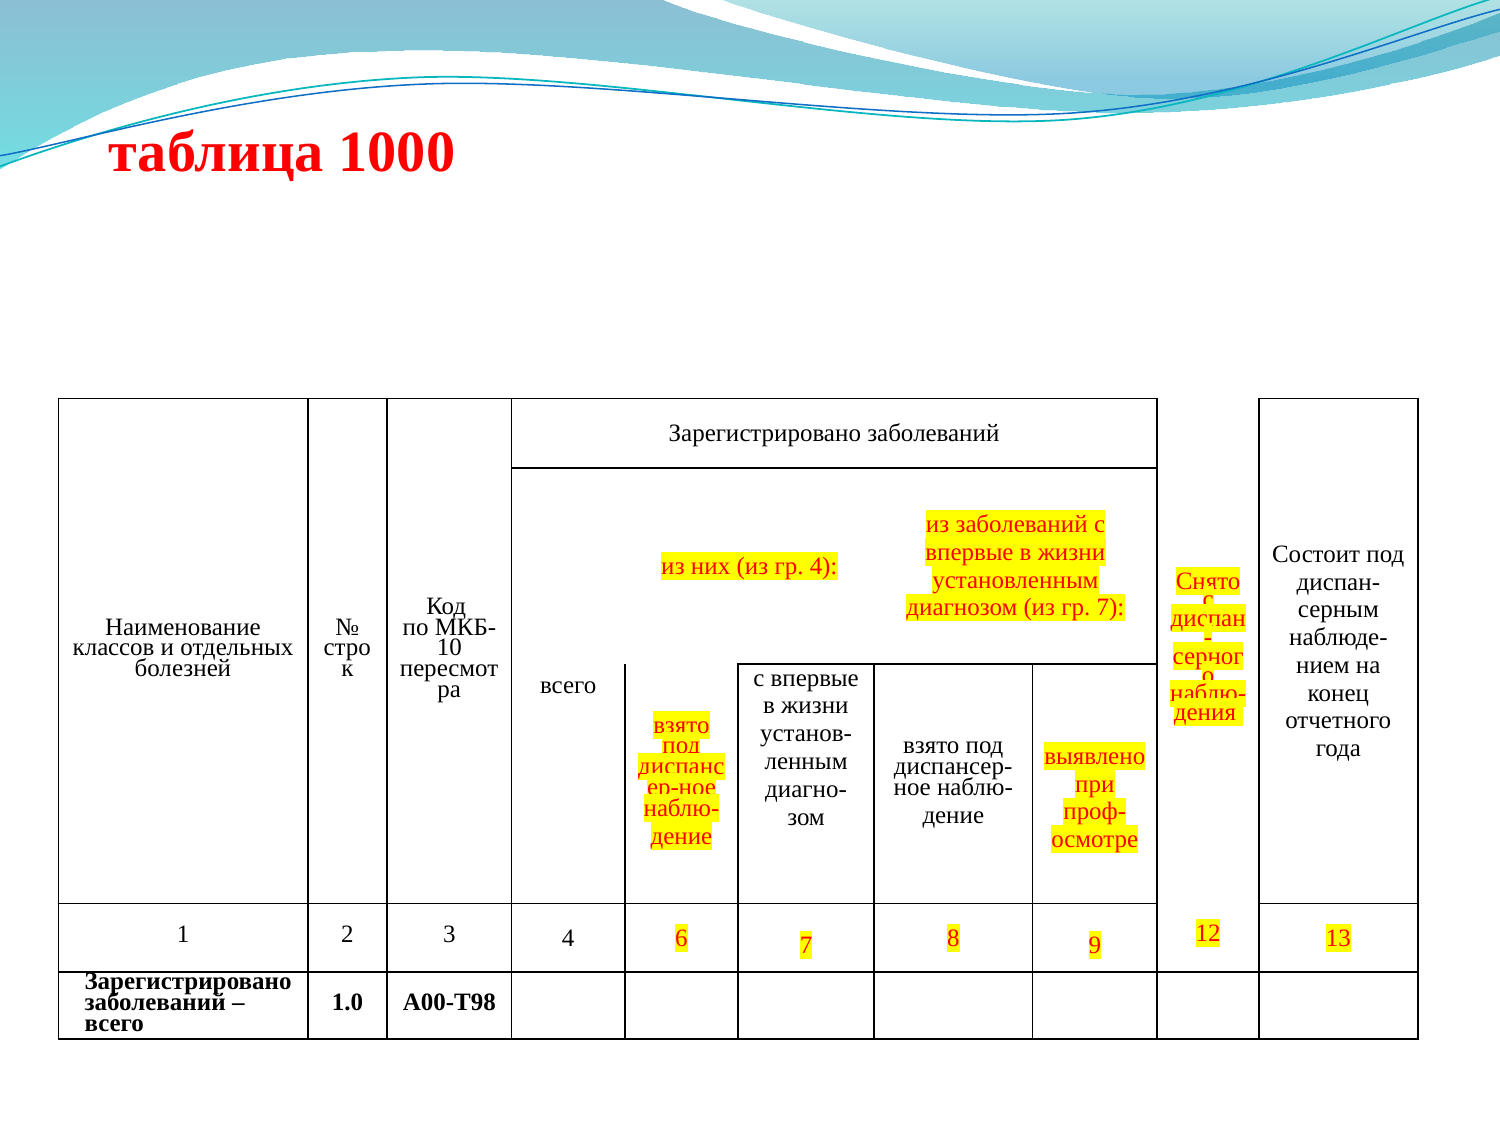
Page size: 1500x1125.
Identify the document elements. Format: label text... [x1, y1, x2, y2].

table_cell 4 [512, 904, 624, 971]
table_cell 6 [626, 904, 737, 971]
table_cell 9 [1033, 904, 1156, 971]
table_header Снято с диспан-серного наблю-дения [1158, 398, 1258, 904]
table_cell всего [512, 469, 625, 903]
table_cell [1158, 973, 1258, 1038]
table_cell 12 [1158, 904, 1258, 971]
table_cell выявлено при проф-осмотре [1033, 665, 1156, 903]
table_cell [1033, 973, 1156, 1038]
table_cell 7 [739, 904, 873, 971]
table_cell из заболеваний с впервые в жизни установленным диагнозом (из гр. 7): [874, 469, 1156, 663]
table_cell взято под диспансер-ное наблю- дение [875, 665, 1032, 903]
table_cell 8 [875, 904, 1032, 971]
table_cell [875, 973, 1032, 1038]
text_box таблица 1000 [93, 105, 493, 191]
table_cell взято под диспансер-ное наблю- дение [626, 664, 737, 903]
table_header № строк [309, 399, 386, 903]
table_cell [1260, 973, 1417, 1038]
table_cell 3 [388, 904, 511, 971]
table_cell с впервые в жизни установ- ленным диагно-зом [739, 665, 873, 903]
table_cell Зарегистрировано заболеваний – всего [59, 973, 307, 1038]
table_cell 2 [309, 904, 386, 971]
table_header Наименование классов и отдельных болезней [59, 399, 307, 903]
table_header Зарегистрировано заболеваний [512, 399, 1156, 467]
table_header Состоит под диспан-серным наблюде-нием на конец отчетного года [1260, 399, 1417, 903]
table_cell [626, 973, 737, 1038]
table_cell из них (из гр. 4): [625, 469, 874, 664]
table_header Код по МКБ-10 пересмотра [388, 399, 511, 903]
table_cell А00-Т98 [388, 973, 511, 1038]
table_cell [512, 973, 624, 1038]
table_cell 1.0 [309, 973, 386, 1038]
table_cell 1 [59, 904, 307, 971]
table_cell [739, 973, 873, 1038]
table_cell 13 [1260, 904, 1417, 971]
